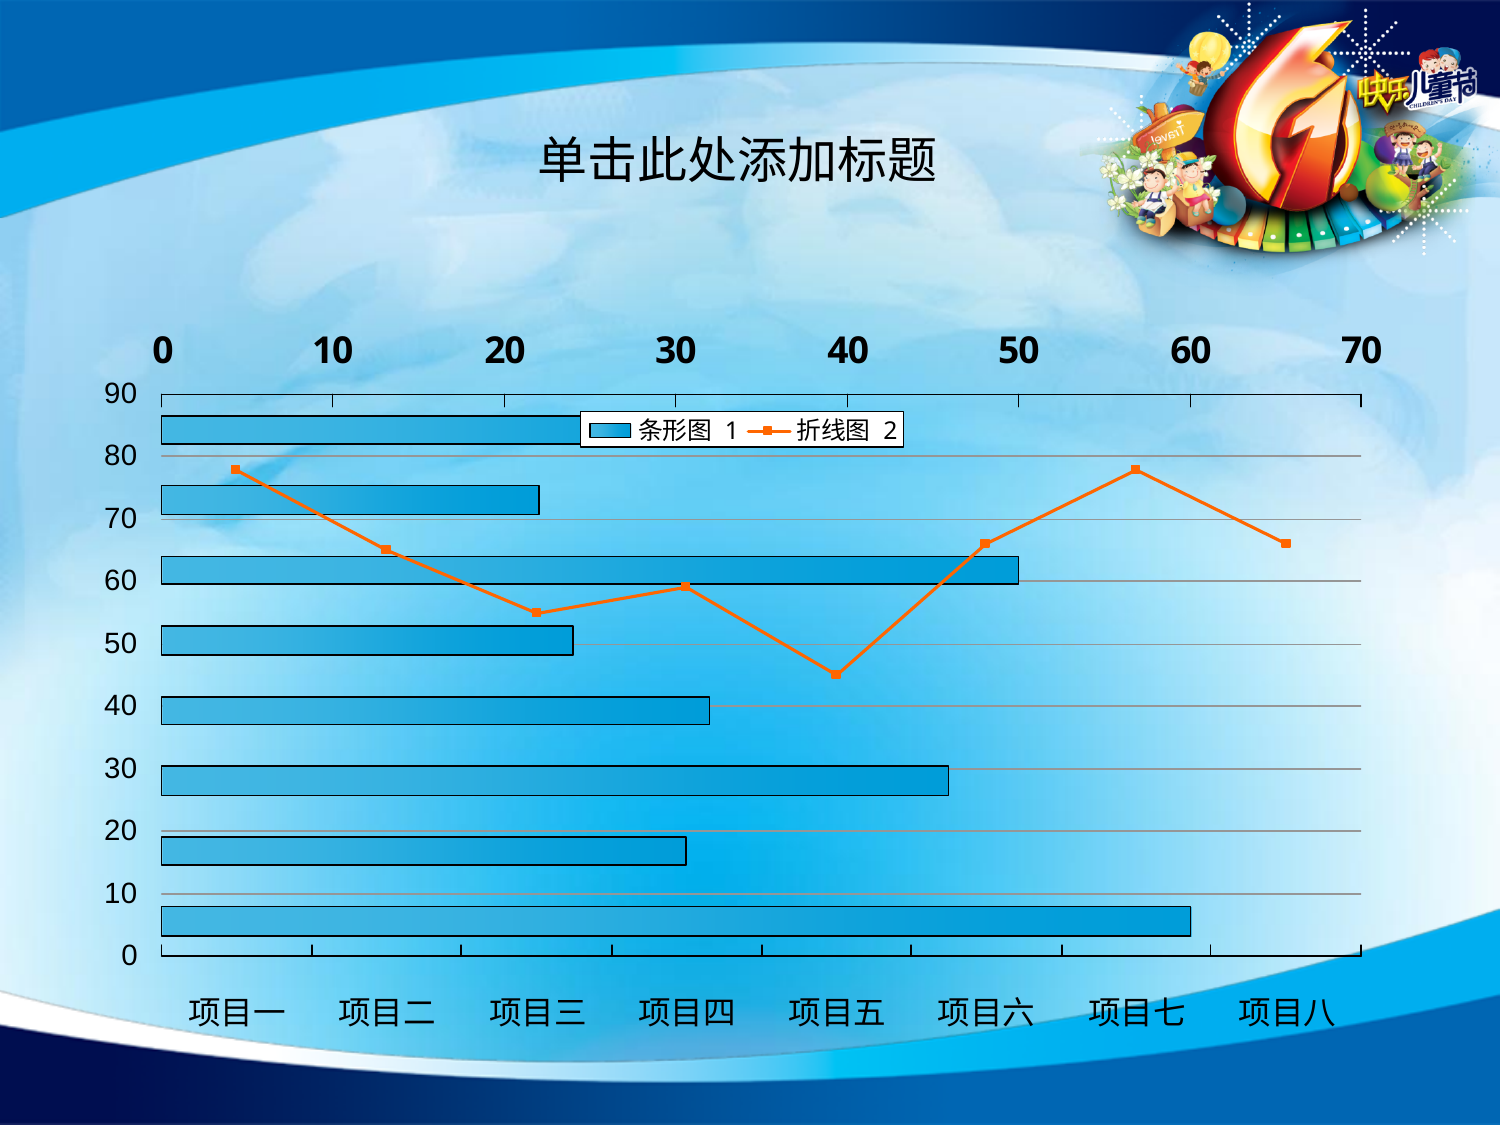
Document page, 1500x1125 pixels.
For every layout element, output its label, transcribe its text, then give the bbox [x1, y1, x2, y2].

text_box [74, 244, 1414, 1056]
picture [0, 0, 1500, 1125]
title 单击此处添加标题 [457, 105, 1018, 211]
